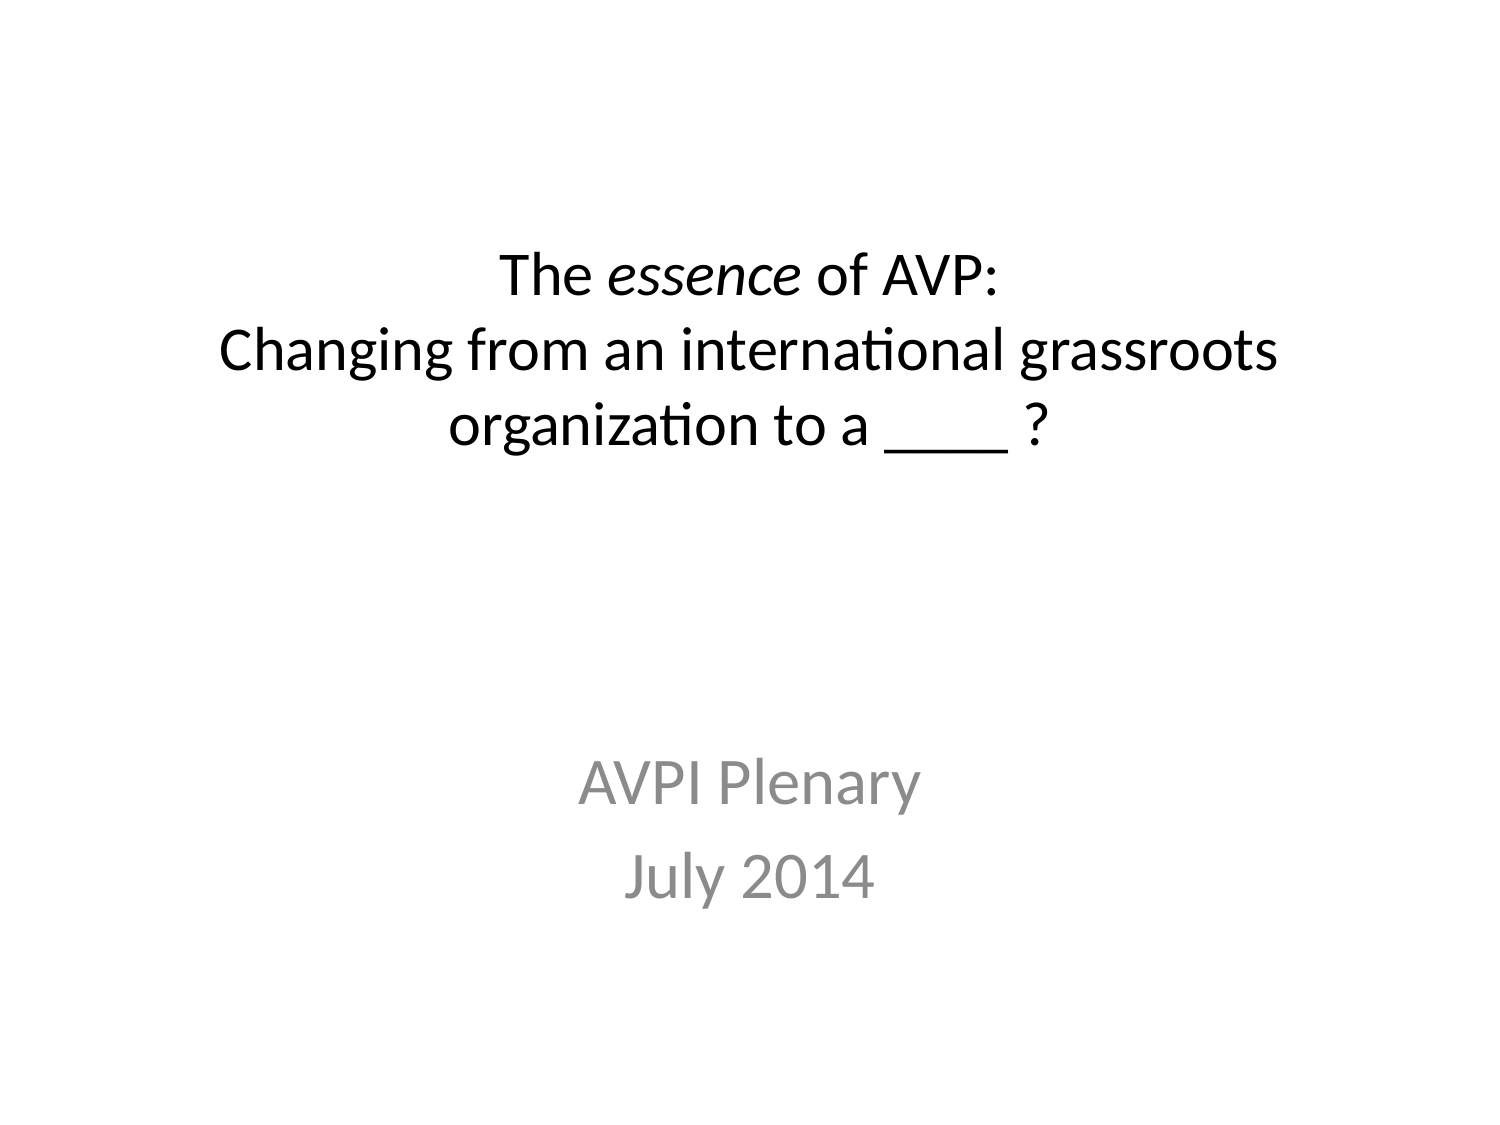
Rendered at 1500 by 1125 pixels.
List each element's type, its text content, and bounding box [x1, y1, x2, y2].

title The essence of AVP: Changing from an international grassroots organization to a ____ ? [112, 224, 1388, 467]
subtitle AVPI Plenary July 2014 [225, 637, 1275, 925]
